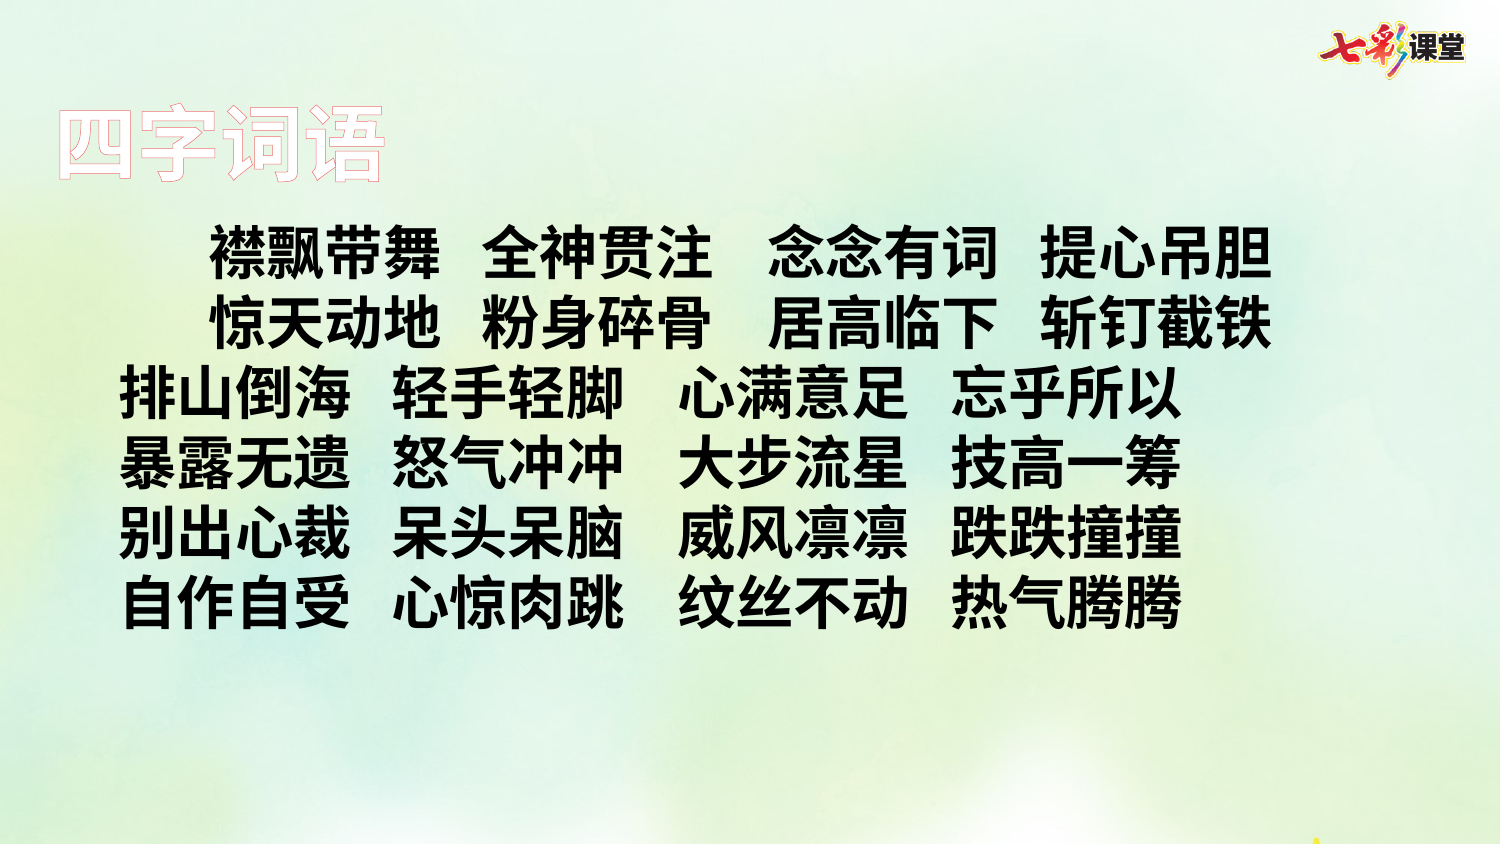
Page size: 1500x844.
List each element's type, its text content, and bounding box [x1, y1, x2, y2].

picture [0, 0, 1500, 844]
text_box 四字词语 [42, 85, 502, 197]
text_box 襟飘带舞 全神贯注 念念有词 提心吊胆 惊天动地 粉身碎骨 居高临下 斩钉截铁 排山倒海 轻手轻脚 心满意足 忘乎所以 暴露无遗 怒气冲冲 大步流星 技高一筹 别出心裁 呆头呆脑 威风凛凛 跌跌撞撞 自作自受 心惊肉跳 纹丝不动 热气腾腾 [76, 208, 1405, 644]
